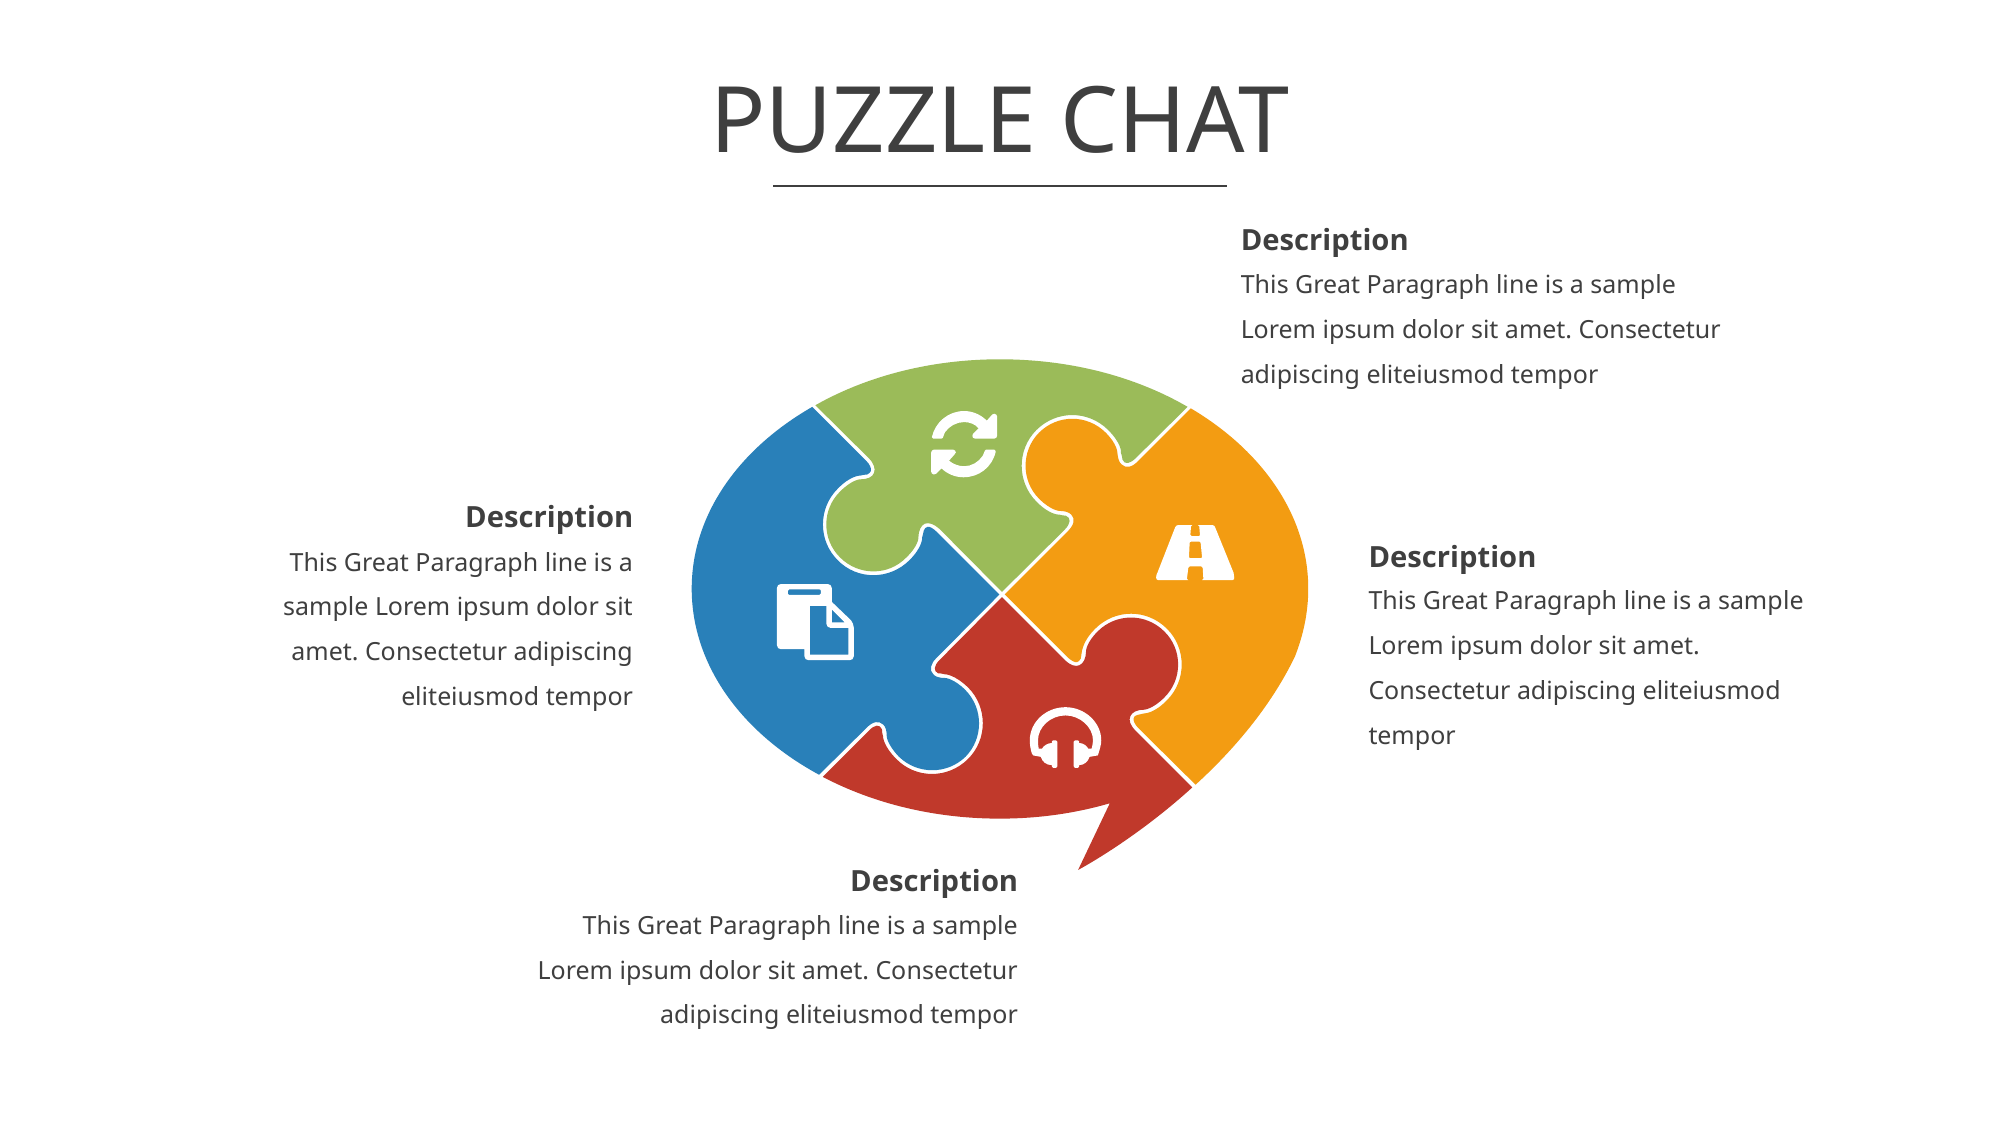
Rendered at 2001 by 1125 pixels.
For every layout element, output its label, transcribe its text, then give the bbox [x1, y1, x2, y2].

text_box This Great Paragraph line is a sample Lorem ipsum dolor sit amet. Consectetur adipiscing eliteiusmod tempor [1353, 562, 1863, 757]
text_box Description [602, 855, 1034, 905]
text_box [931, 449, 996, 478]
text_box Description [217, 490, 649, 541]
text_box [691, 406, 1000, 775]
text_box [931, 411, 998, 439]
text_box This Great Paragraph line is a sample Lorem ipsum dolor sit amet. Consectetur adipiscing eliteiusmod tempor [219, 541, 649, 718]
text_box Description [1226, 214, 1657, 264]
text_box [1156, 525, 1235, 581]
text_box [822, 597, 1193, 870]
text_box This Great Paragraph line is a sample Lorem ipsum dolor sit amet. Consectetur adipiscing eliteiusmod tempor [509, 886, 1034, 1037]
text_box Description [1353, 531, 1785, 582]
text_box [776, 584, 854, 661]
text_box [1004, 408, 1309, 785]
text_box [1029, 707, 1102, 768]
text_box This Great Paragraph line is a sample Lorem ipsum dolor sit amet. Consectetur adipiscing eliteiusmod tempor [1226, 246, 1750, 396]
text_box [815, 359, 1188, 592]
title PUZZLE CHAT [137, 59, 1863, 186]
